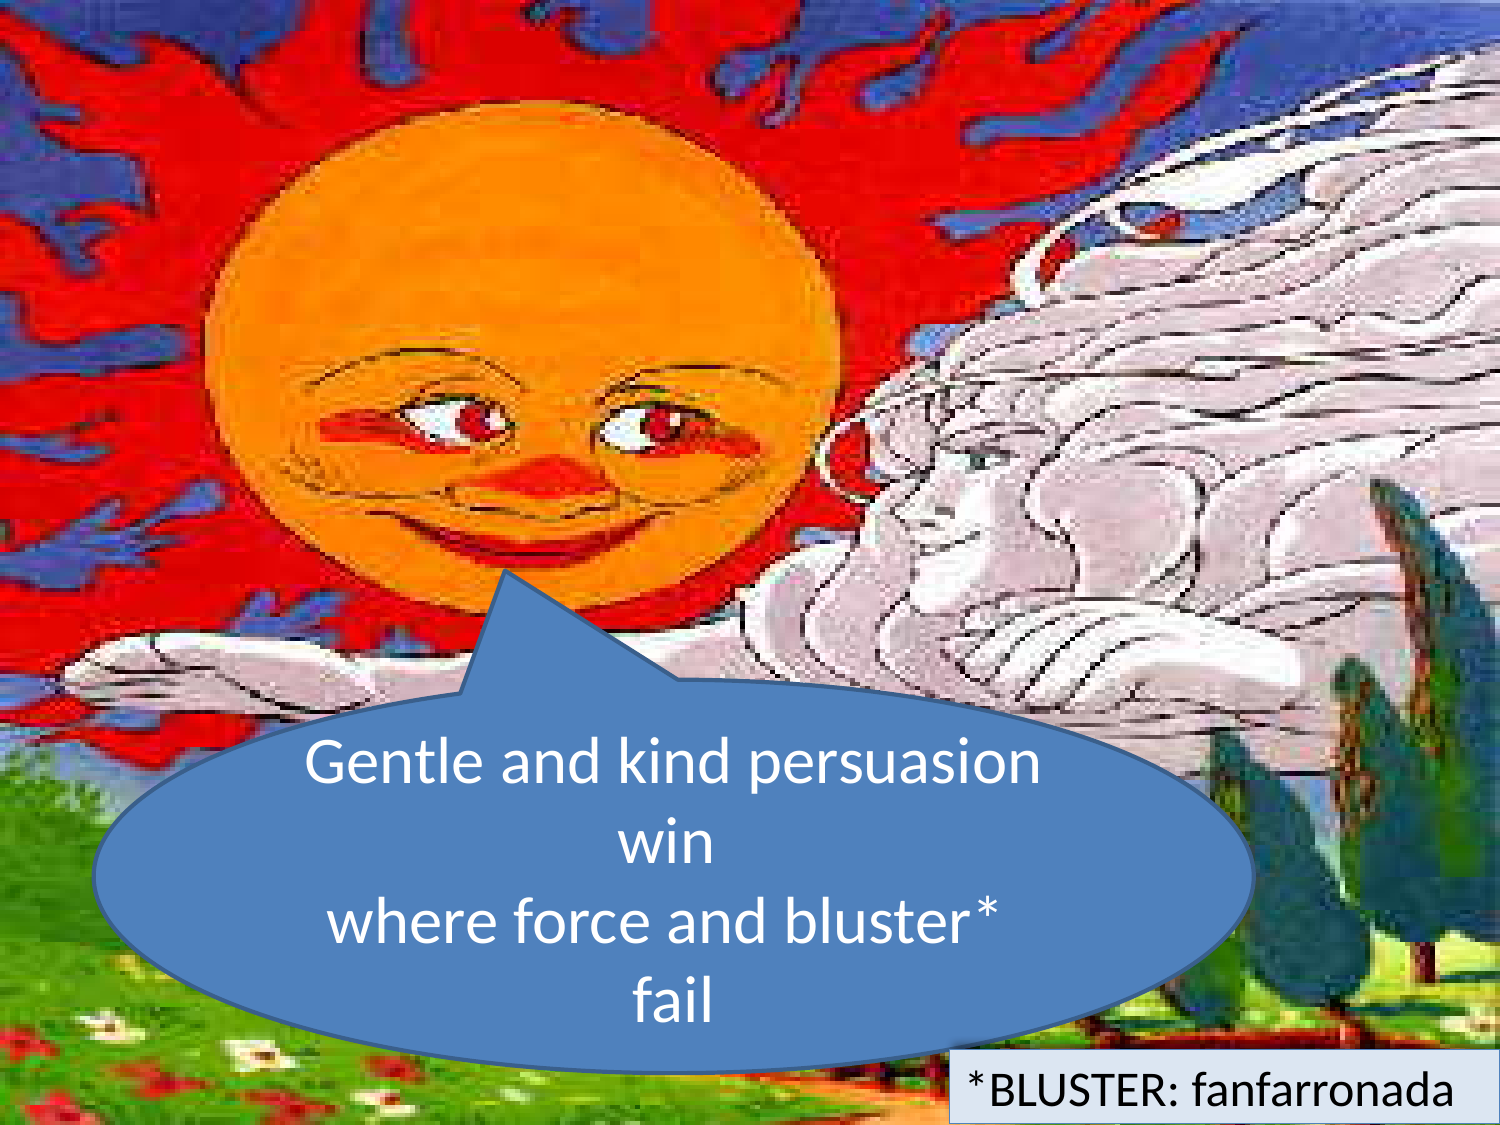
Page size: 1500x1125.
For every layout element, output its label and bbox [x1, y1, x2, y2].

list [0, 0, 1500, 1125]
